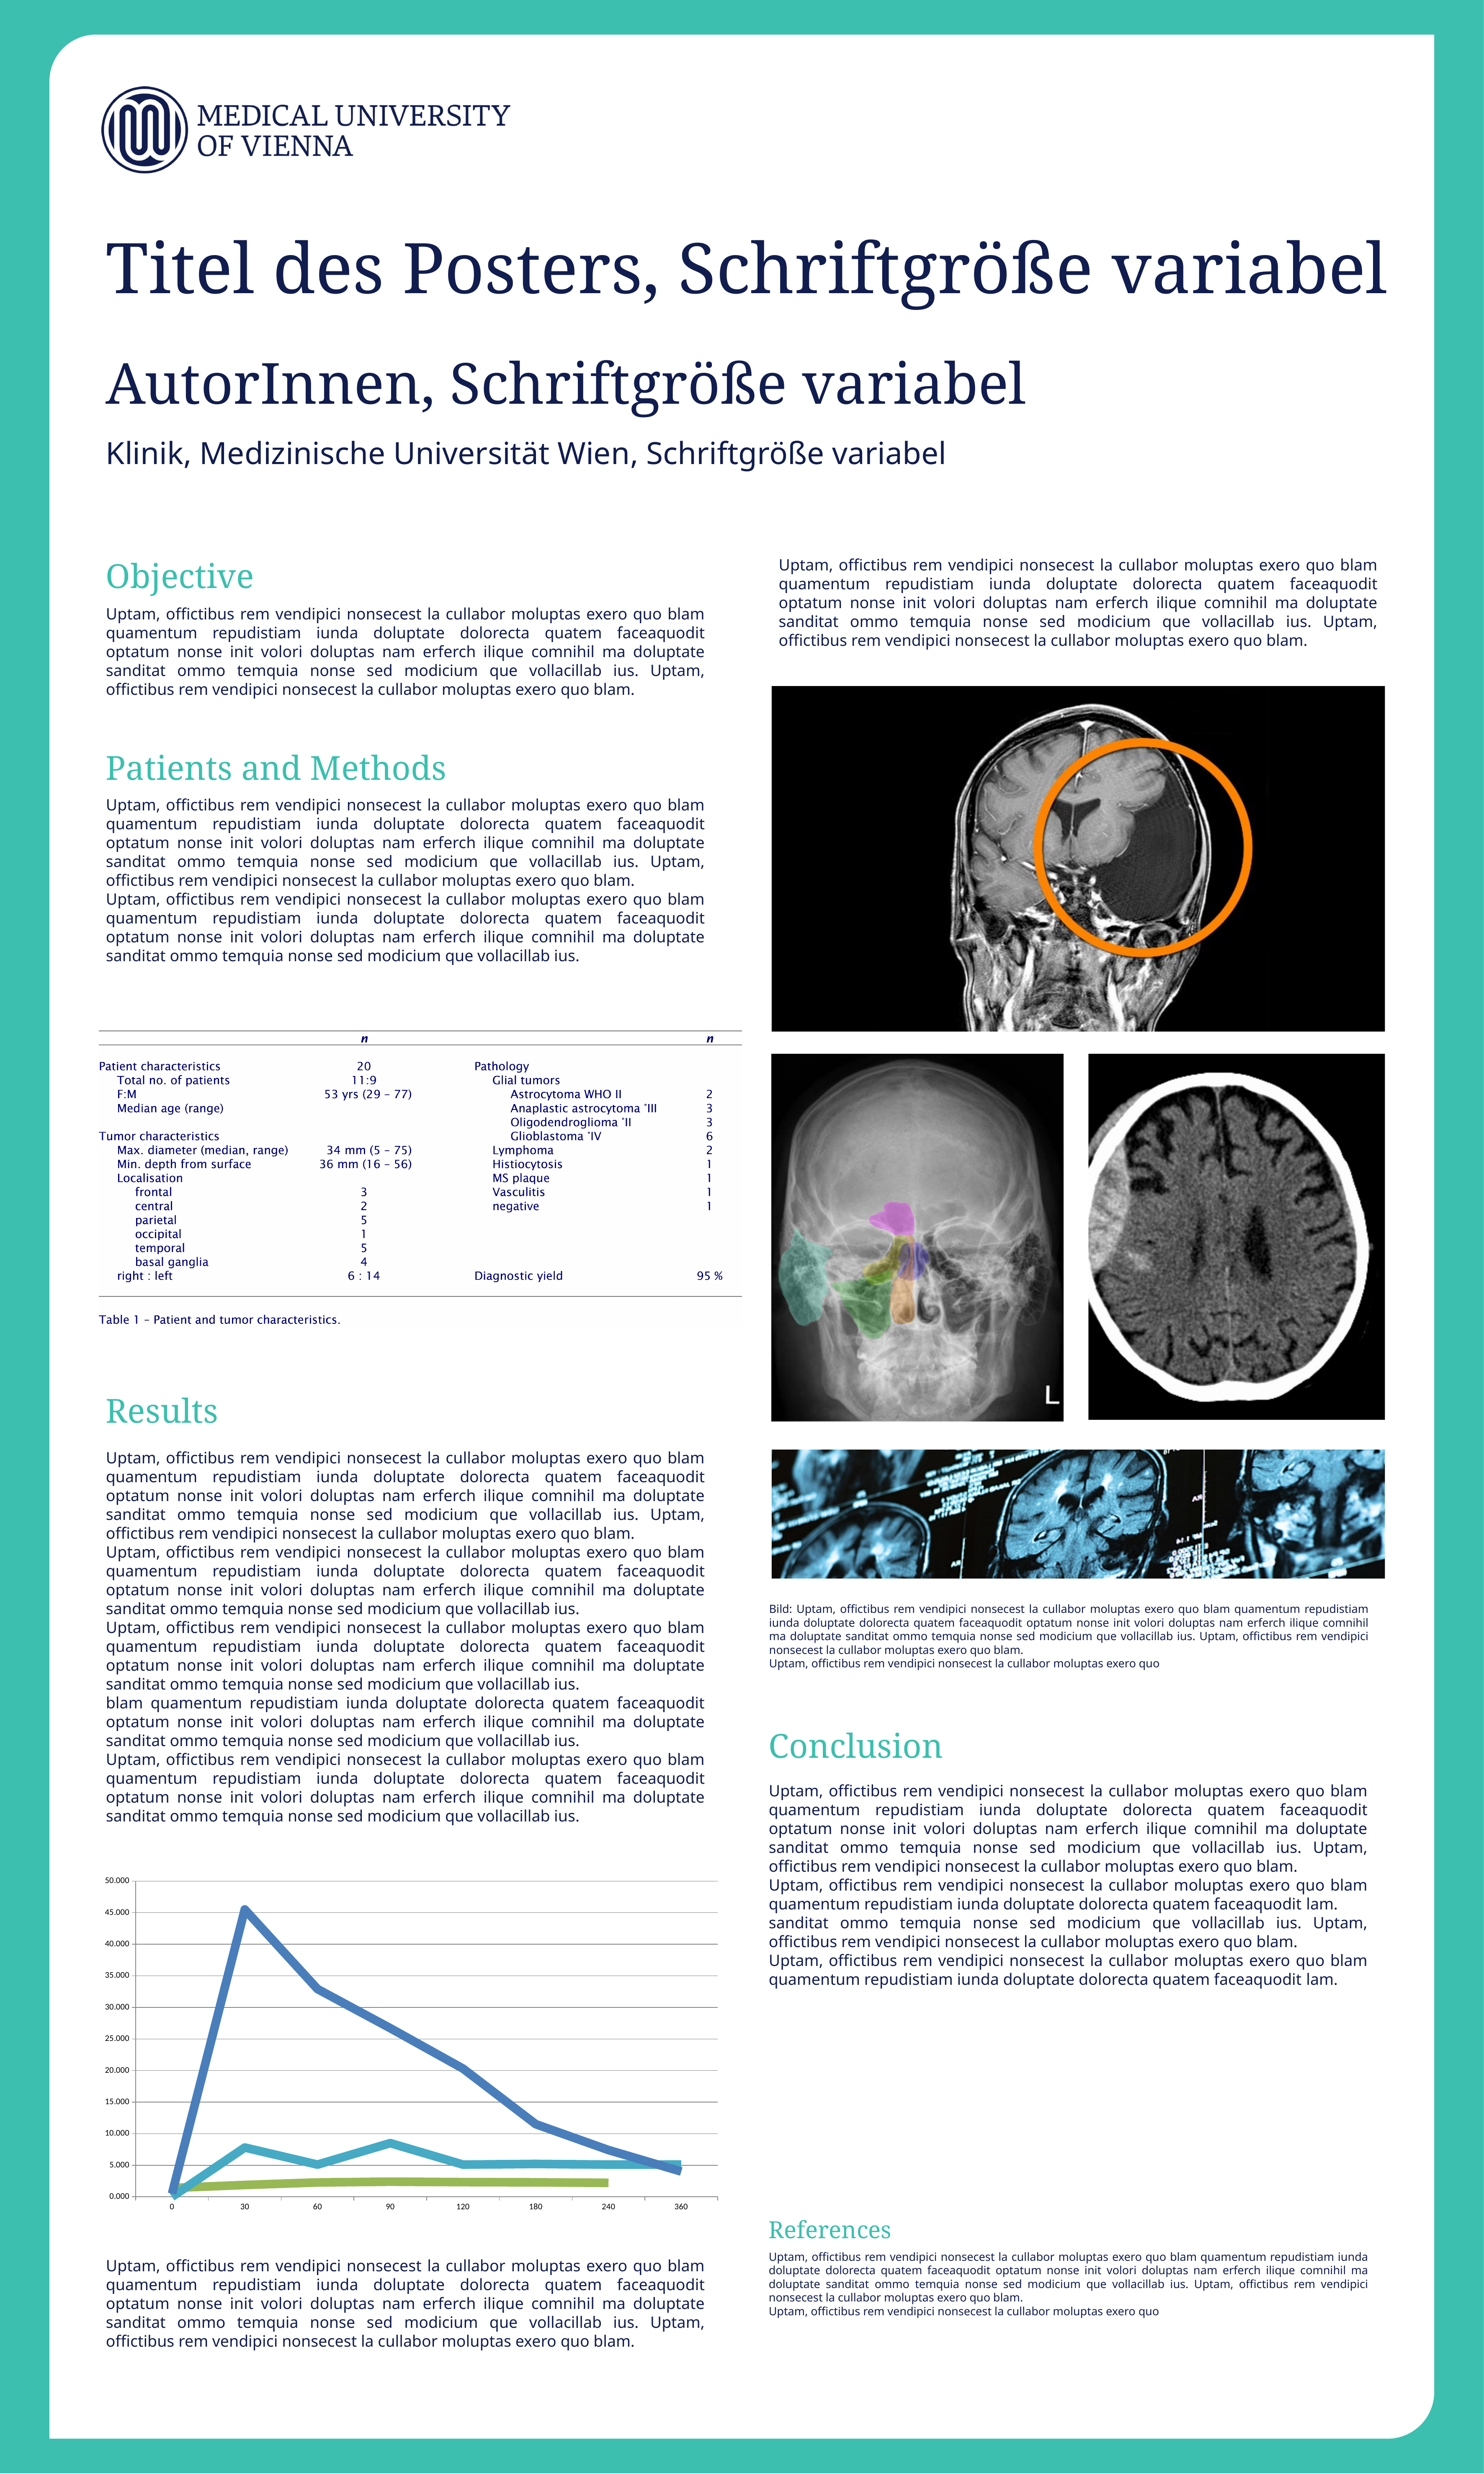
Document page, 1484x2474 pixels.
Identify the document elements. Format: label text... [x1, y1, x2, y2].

text_box Uptam, offictibus rem vendipici nonsecest la cullabor moluptas exero quo blam quamentum repudistiam iunda doluptate dolorecta quatem faceaquodit optatum nonse init volori doluptas nam erferch ilique comnihil ma doluptate sanditat ommo temquia nonse sed modicium que vollacillab ius. Uptam, offictibus rem vendipici nonsecest la cullabor moluptas exero quo blam. [99, 2252, 712, 2354]
text_box AutorInnen, Schriftgröße variabel [99, 343, 1484, 419]
text_box Bild: Uptam, offictibus rem vendipici nonsecest la cullabor moluptas exero quo blam quamentum repudistiam iunda doluptate dolorecta quatem faceaquodit optatum nonse init volori doluptas nam erferch ilique comnihil ma doluptate sanditat ommo temquia nonse sed modicium que vollacillab ius. Uptam, offictibus rem vendipici nonsecest la cullabor moluptas exero quo blam. Uptam, offictibus rem vendipici nonsecest la cullabor moluptas exero quo [762, 1598, 1376, 1674]
text_box Objective [99, 551, 771, 599]
picture [1088, 1054, 1385, 1420]
text_box Conclusion [762, 1721, 1484, 1768]
text_box Uptam, offictibus rem vendipici nonsecest la cullabor moluptas exero quo blam quamentum repudistiam iunda doluptate dolorecta quatem faceaquodit optatum nonse init volori doluptas nam erferch ilique comnihil ma doluptate sanditat ommo temquia nonse sed modicium que vollacillab ius. Uptam, offictibus rem vendipici nonsecest la cullabor moluptas exero quo blam. [771, 551, 1385, 653]
text_box Uptam, offictibus rem vendipici nonsecest la cullabor moluptas exero quo blam quamentum repudistiam iunda doluptate dolorecta quatem faceaquodit optatum nonse init volori doluptas nam erferch ilique comnihil ma doluptate sanditat ommo temquia nonse sed modicium que vollacillab ius. Uptam, offictibus rem vendipici nonsecest la cullabor moluptas exero quo blam. Uptam, offictibus rem vendipici nonsecest la cullabor moluptas exero quo blam quamentum repudistiam iunda doluptate dolorecta quatem faceaquodit optatum nonse init volori doluptas nam erferch ilique comnihil ma doluptate sanditat ommo temquia nonse sed modicium que vollacillab ius. Uptam, offictibus rem vendipici nonsecest la cullabor moluptas exero quo blam quamentum repudistiam iunda doluptate dolorecta quatem faceaquodit optatum nonse init volori doluptas nam erferch ilique comnihil ma doluptate sanditat ommo temquia nonse sed modicium que vollacillab ius. blam quamentum repudistiam iunda doluptate dolorecta quatem faceaquodit optatum nonse init volori doluptas nam erferch ilique comnihil ma doluptate sanditat ommo temquia nonse sed modicium que vollacillab ius. Uptam, offictibus rem vendipici nonsecest la cullabor moluptas exero quo blam quamentum repudistiam iunda doluptate dolorecta quatem faceaquodit optatum nonse init volori doluptas nam erferch ilique comnihil ma doluptate sanditat ommo temquia nonse sed modicium que vollacillab ius. [99, 1444, 712, 1847]
text_box Uptam, offictibus rem vendipici nonsecest la cullabor moluptas exero quo blam quamentum repudistiam iunda doluptate dolorecta quatem faceaquodit optatum nonse init volori doluptas nam erferch ilique comnihil ma doluptate sanditat ommo temquia nonse sed modicium que vollacillab ius. Uptam, offictibus rem vendipici nonsecest la cullabor moluptas exero quo blam. Uptam, offictibus rem vendipici nonsecest la cullabor moluptas exero quo blam quamentum repudistiam iunda doluptate dolorecta quatem faceaquodit optatum nonse init volori doluptas nam erferch ilique comnihil ma doluptate sanditat ommo temquia nonse sed modicium que vollacillab ius. [99, 791, 712, 968]
text_box Results [99, 1386, 1110, 1434]
text_box Uptam, offictibus rem vendipici nonsecest la cullabor moluptas exero quo blam quamentum repudistiam iunda doluptate dolorecta quatem faceaquodit optatum nonse init volori doluptas nam erferch ilique comnihil ma doluptate sanditat ommo temquia nonse sed modicium que vollacillab ius. Uptam, offictibus rem vendipici nonsecest la cullabor moluptas exero quo blam. Uptam, offictibus rem vendipici nonsecest la cullabor moluptas exero quo [762, 2246, 1375, 2321]
picture [771, 1054, 1064, 1421]
picture [771, 686, 1385, 1032]
picture [99, 1030, 742, 1327]
picture [771, 1450, 1385, 1579]
text_box Uptam, offictibus rem vendipici nonsecest la cullabor moluptas exero quo blam quamentum repudistiam iunda doluptate dolorecta quatem faceaquodit optatum nonse init volori doluptas nam erferch ilique comnihil ma doluptate sanditat ommo temquia nonse sed modicium que vollacillab ius. Uptam, offictibus rem vendipici nonsecest la cullabor moluptas exero quo blam. Uptam, offictibus rem vendipici nonsecest la cullabor moluptas exero quo blam quamentum repudistiam iunda doluptate dolorecta quatem faceaquodit lam. sanditat ommo temquia nonse sed modicium que vollacillab ius. Uptam, offictibus rem vendipici nonsecest la cullabor moluptas exero quo blam. Uptam, offictibus rem vendipici nonsecest la cullabor moluptas exero quo blam quamentum repudistiam iunda doluptate dolorecta quatem faceaquodit lam. [762, 1777, 1375, 2011]
chart [105, 1876, 718, 2212]
text_box Patients and Methods [99, 743, 769, 790]
text_box Uptam, offictibus rem vendipici nonsecest la cullabor moluptas exero quo blam quamentum repudistiam iunda doluptate dolorecta quatem faceaquodit optatum nonse init volori doluptas nam erferch ilique comnihil ma doluptate sanditat ommo temquia nonse sed modicium que vollacillab ius. Uptam, offictibus rem vendipici nonsecest la cullabor moluptas exero quo blam. [99, 600, 712, 702]
text_box Titel des Posters, Schriftgröße variabel [99, 220, 1484, 311]
text_box Klinik, Medizinische Universität Wien, Schriftgröße variabel [99, 430, 1484, 474]
picture [101, 86, 510, 173]
text_box References [762, 2211, 1484, 2247]
